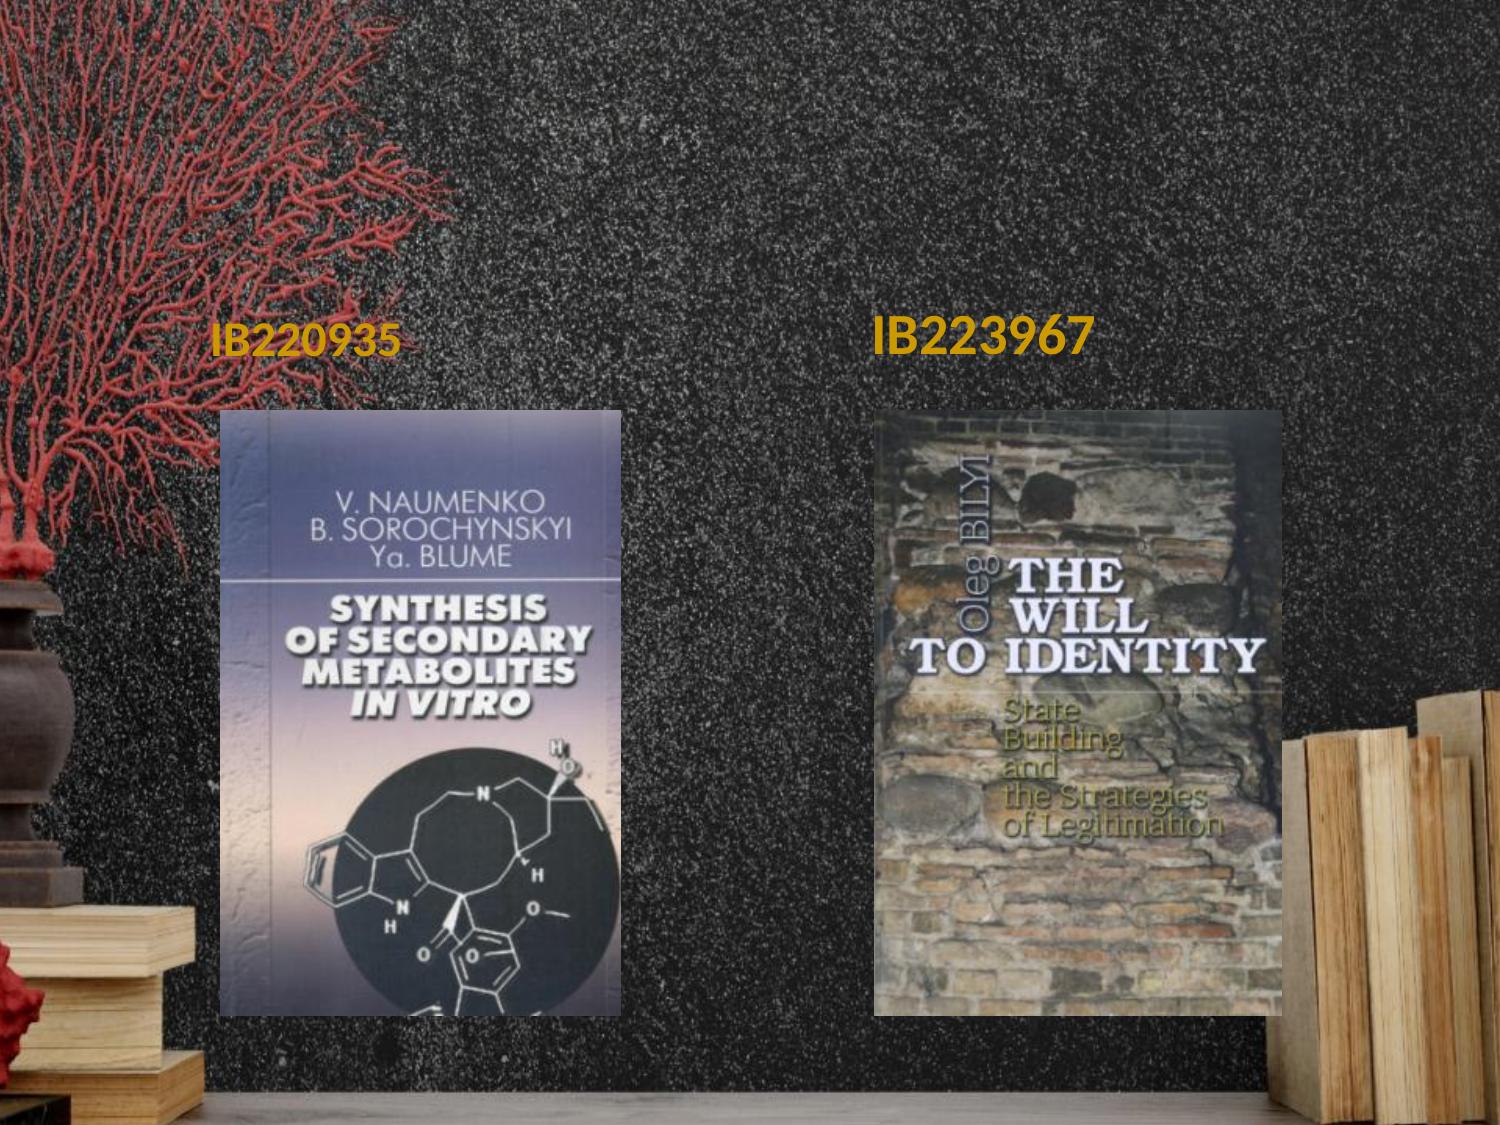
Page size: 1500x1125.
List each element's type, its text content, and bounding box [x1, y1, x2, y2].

list ІВ220935 [194, 251, 738, 375]
list ІВ223967 [856, 251, 1425, 375]
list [220, 410, 621, 1016]
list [874, 410, 1282, 1016]
picture [0, 0, 1500, 1125]
